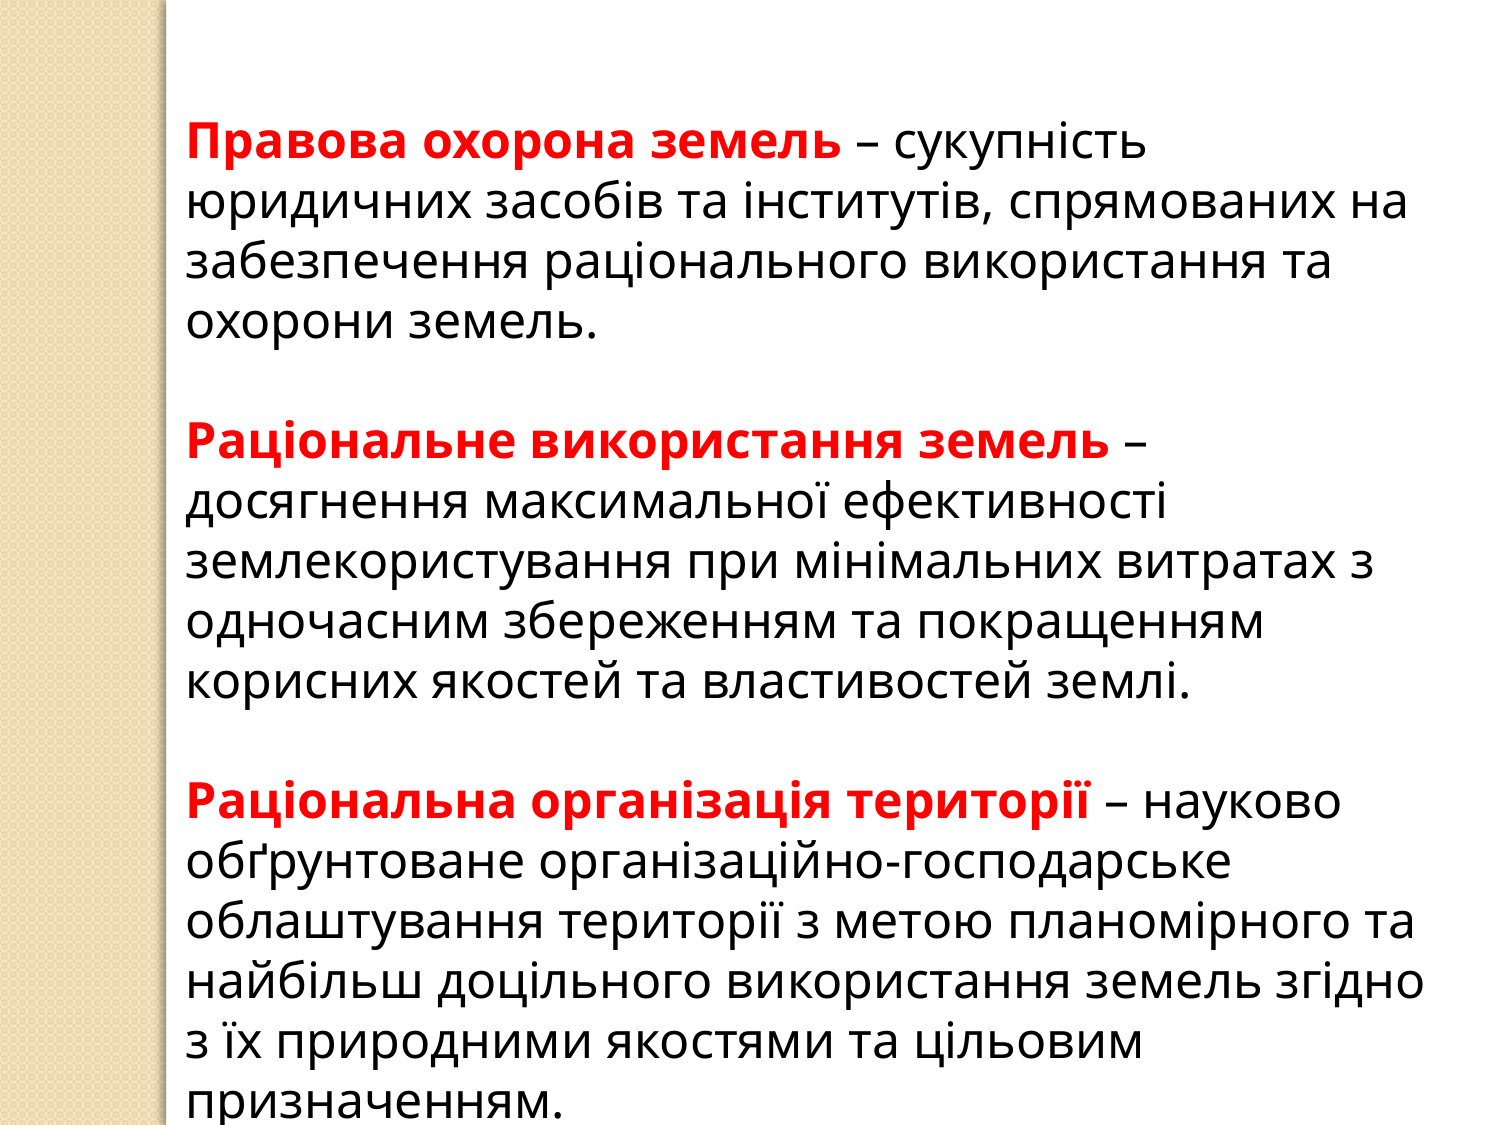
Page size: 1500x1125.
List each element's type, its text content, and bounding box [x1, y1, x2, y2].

text_box Правова охорона земель – сукупність юридичних засобів та інститутів, спрямованих на забезпечення раціонального використання та охорони земель. Раціональне використання земель – досягнення максимальної ефективності землекористування при мінімальних витратах з одночасним збереженням та покращенням корисних якостей та властивостей землі. Раціональна організація території – науково обґрунтоване організаційно-господарське облаштування території з метою планомірного та найбільш доцільного використання земель згідно з їх природними якостями та цільовим призначенням. [171, 100, 1459, 1125]
